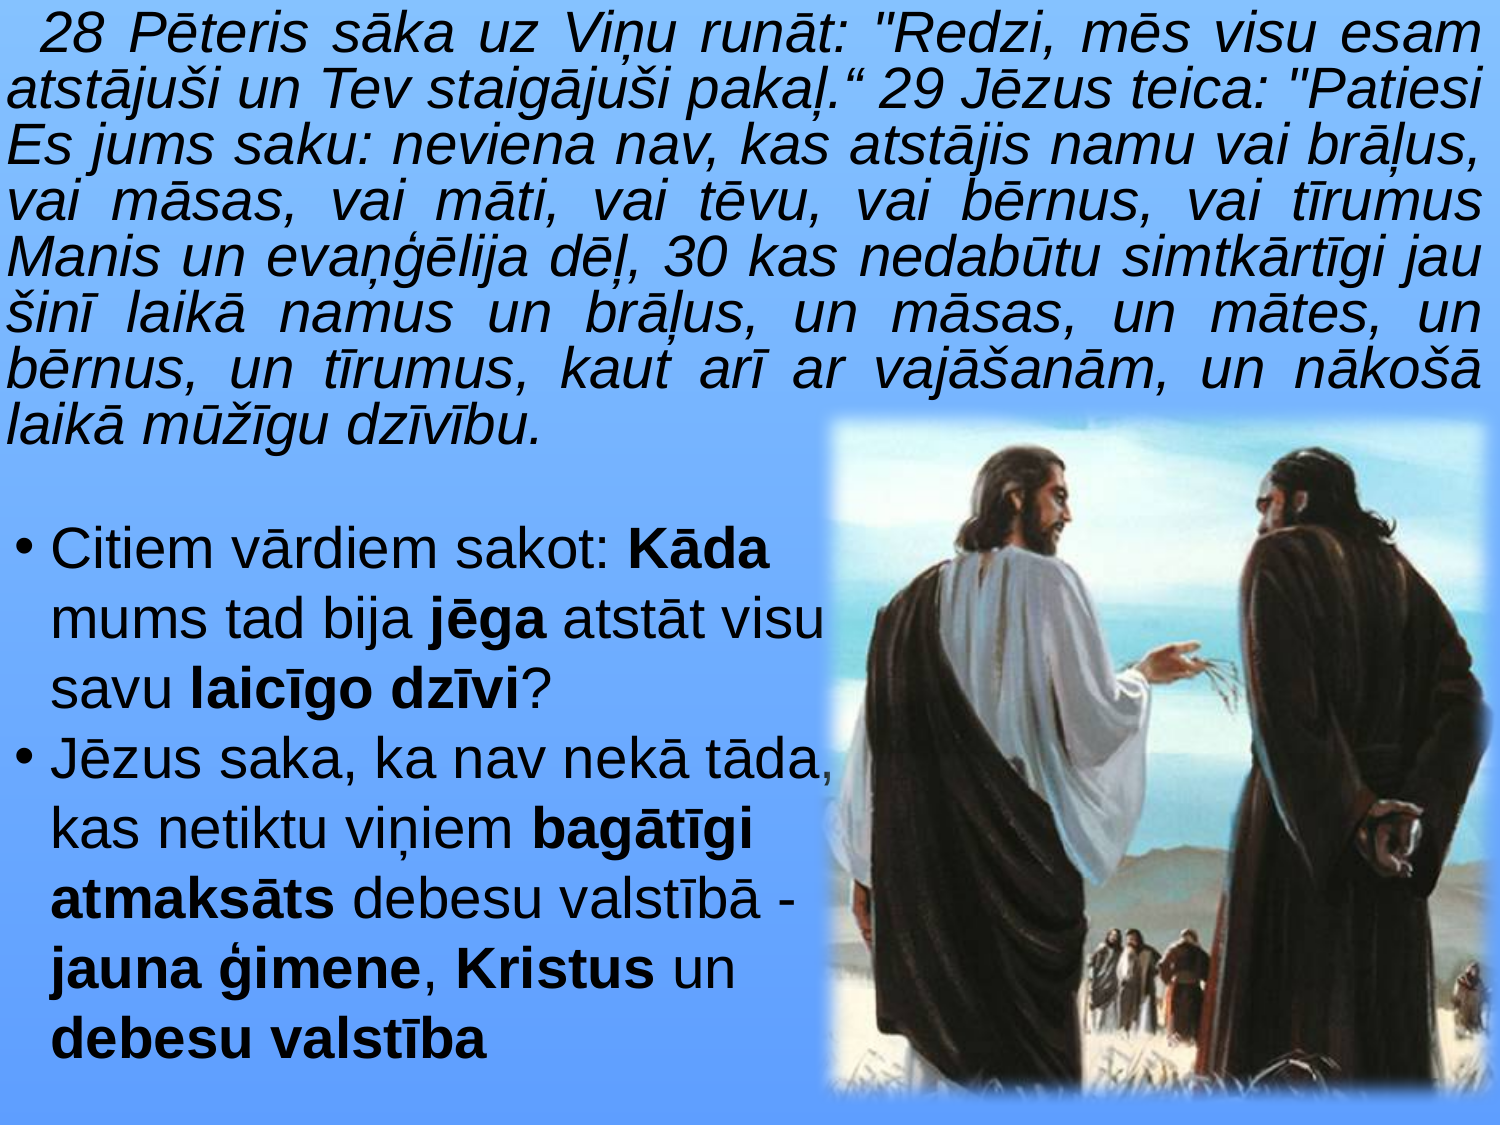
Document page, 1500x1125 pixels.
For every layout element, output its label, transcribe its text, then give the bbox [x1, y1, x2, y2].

text_box Citiem vārdiem sakot: Kāda mums tad bija jēga atstāt visu savu laicīgo dzīvi? Jēzus saka, ka nav nekā tāda, kas netiktu viņiem bagātīgi atmaksāts debesu valstībā - jauna ģimene, Kristus un debesu valstība [0, 503, 809, 1078]
list 28 Pēteris sāka uz Viņu runāt: "Redzi, mēs visu esam atstājuši un Tev staigājuši pakaļ.“ 29 Jēzus teica: "Patiesi Es jums saku: neviena nav, kas atstājis namu vai brāļus, vai māsas, vai māti, vai tēvu, vai bērnus, vai tīrumus Manis un evaņģēlija dēļ, 30 kas nedabūtu simtkārtīgi jau šinī laikā namus un brāļus, un māsas, un mātes, un bērnus, un tīrumus, kaut arī ar vajāšanām, un nākošā laikā mūžīgu dzīvību. [0, 0, 1500, 198]
picture [814, 402, 1500, 1107]
